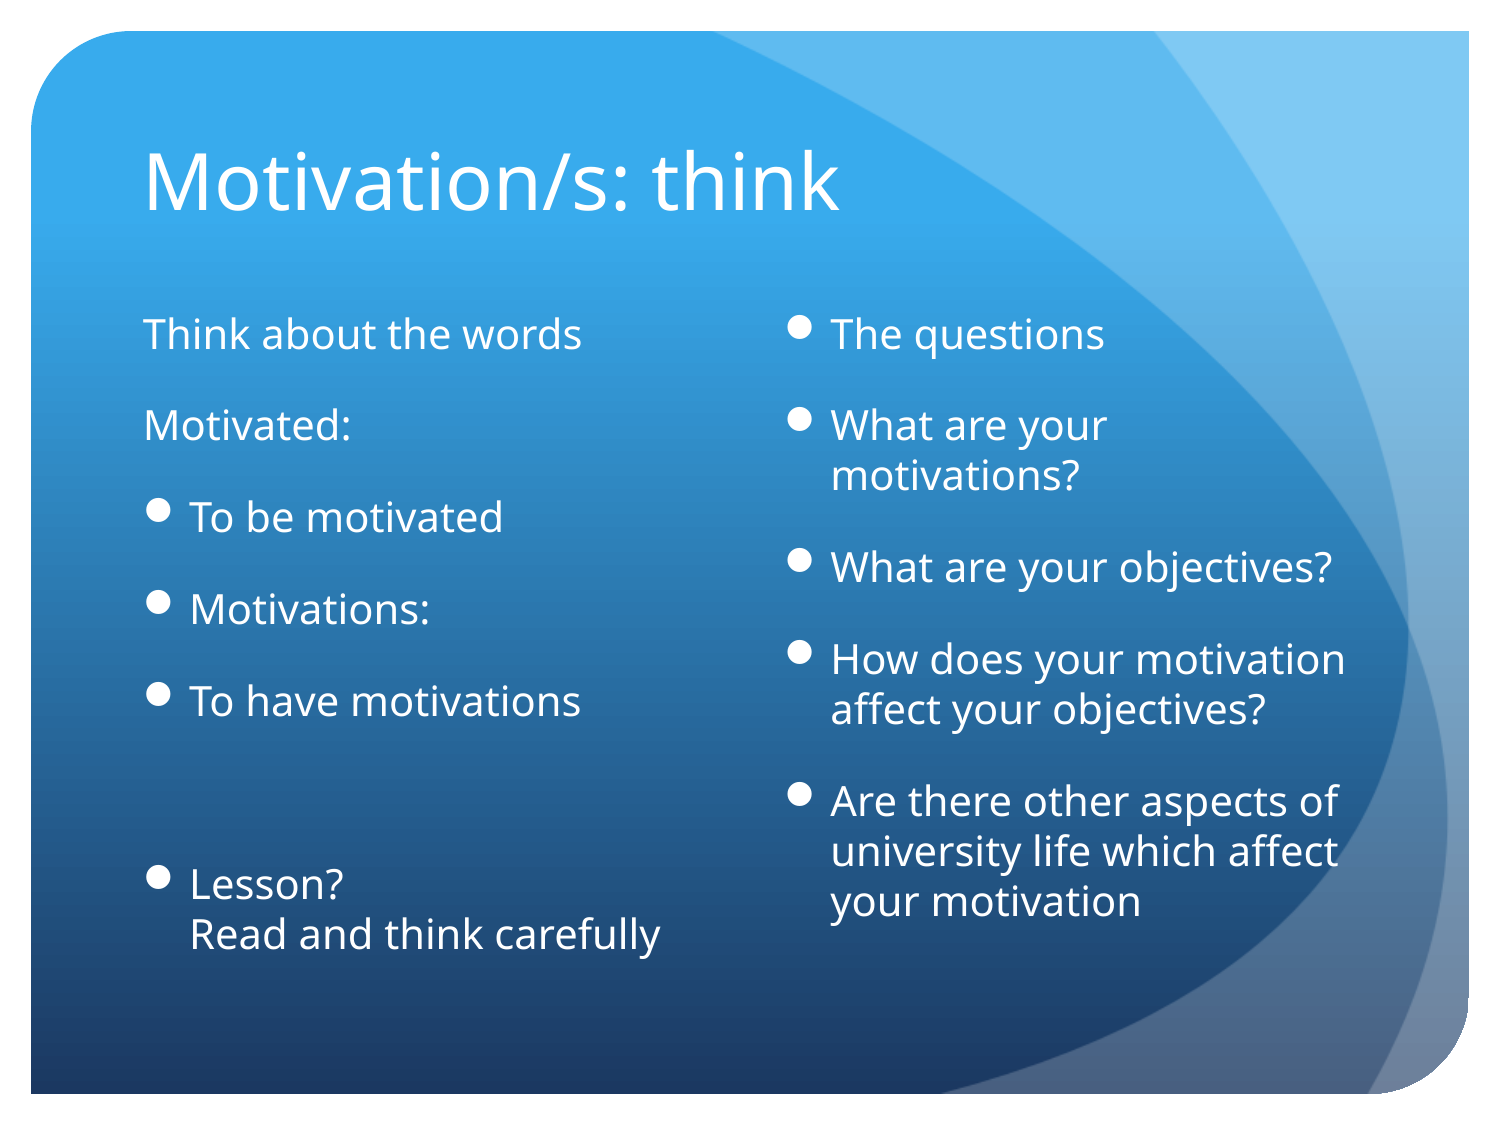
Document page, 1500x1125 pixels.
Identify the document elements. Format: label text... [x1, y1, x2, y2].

list The questions What are your motivations? What are your objectives? How does your motivation affect your objectives? Are there other aspects of university life which affect your motivation [769, 299, 1370, 993]
list Think about the words Motivated: To be motivated Motivations: To have motivations Lesson? Read and think carefully [127, 299, 728, 993]
title Motivation/s: think [127, 62, 1372, 234]
picture [24, 30, 1473, 1094]
